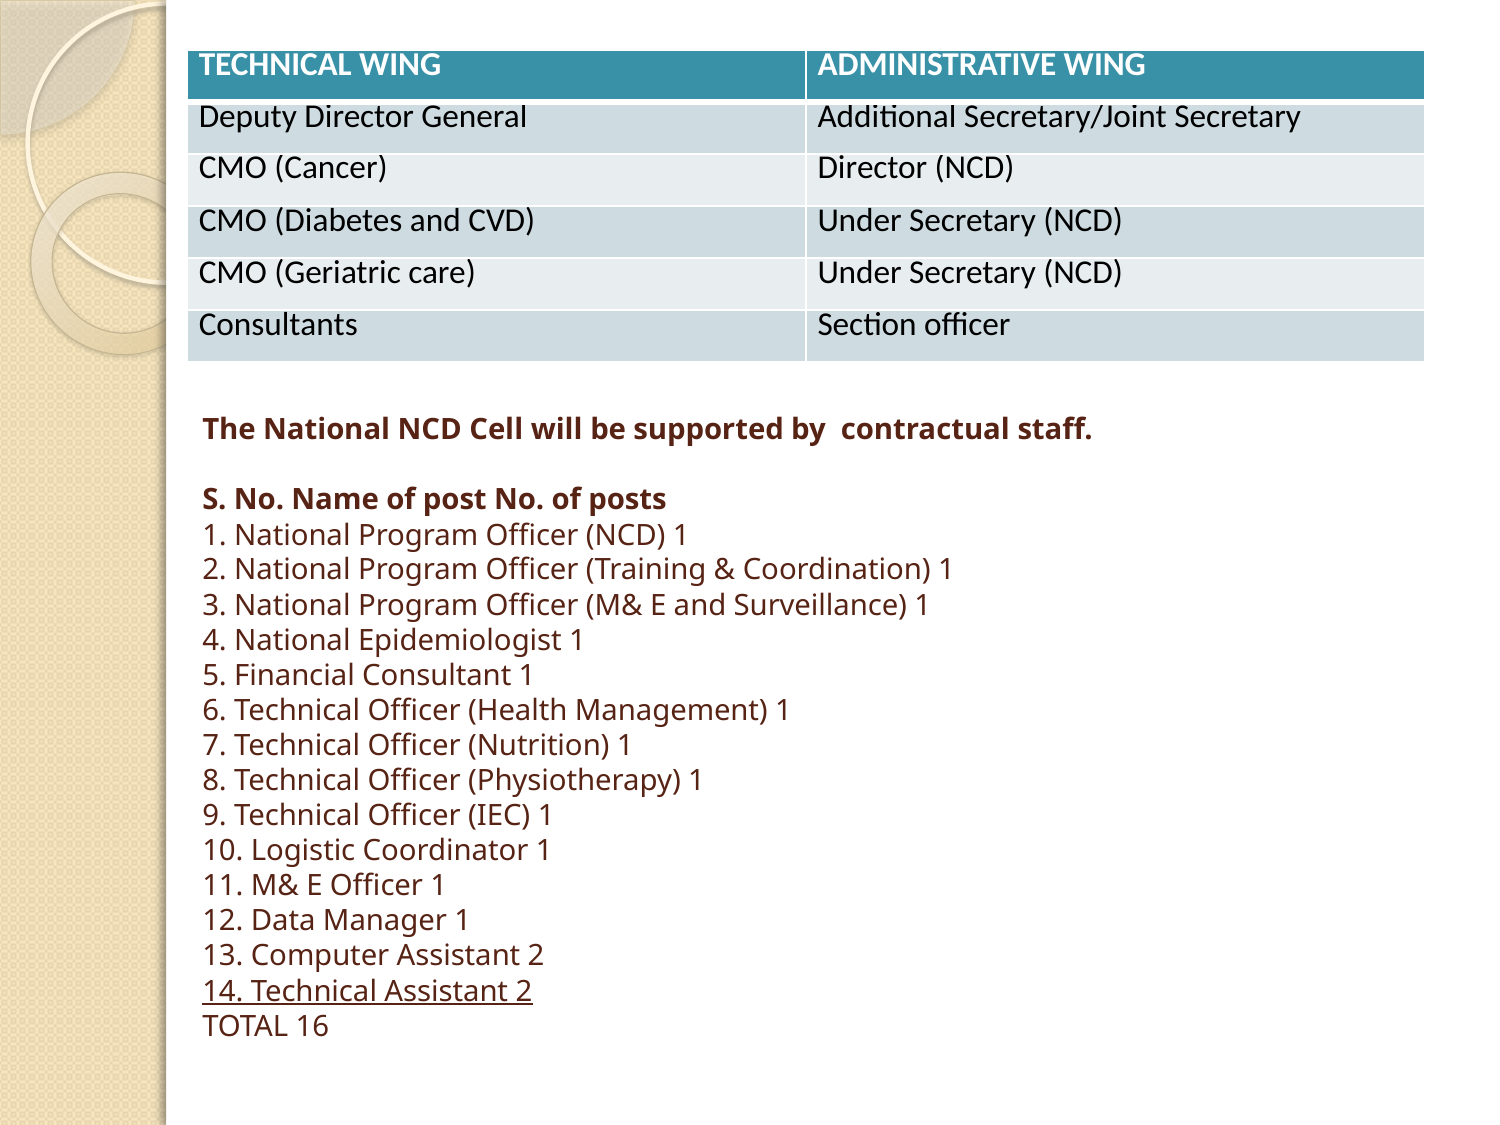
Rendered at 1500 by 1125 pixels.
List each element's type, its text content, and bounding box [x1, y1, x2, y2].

table_cell Additional Secretary/Joint Secretary [807, 105, 1424, 153]
table_cell CMO (Diabetes and CVD) [188, 207, 805, 257]
title The National NCD Cell will be supported by contractual staff. S. No. Name of post No. of posts 1. National Program Officer (NCD) 1 2. National Program Officer (Training & Coordination) 1 3. National Program Officer (M& E and Surveillance) 1 4. National Epidemiologist 1 5. Financial Consultant 1 6. Technical Officer (Health Management) 1 7. Technical Officer (Nutrition) 1 8. Technical Officer (Physiotherapy) 1 9. Technical Officer (IEC) 1 10. Logistic Coordinator 1 11. M& E Officer 1 12. Data Manager 1 13. Computer Assistant 2 14. Technical Assistant 2 TOTAL 16 [187, 399, 1425, 1088]
table_cell Consultants [188, 311, 805, 361]
table_cell CMO (Cancer) [188, 155, 805, 205]
table_cell Deputy Director General [188, 105, 805, 153]
table_header ADMINISTRATIVE WING [807, 51, 1424, 99]
table_header TECHNICAL WING [188, 51, 805, 99]
table_cell Under Secretary (NCD) [807, 259, 1424, 309]
table_cell Director (NCD) [807, 155, 1424, 205]
table_cell CMO (Geriatric care) [188, 259, 805, 309]
table_cell Section officer [807, 311, 1424, 361]
table_cell Under Secretary (NCD) [807, 207, 1424, 257]
